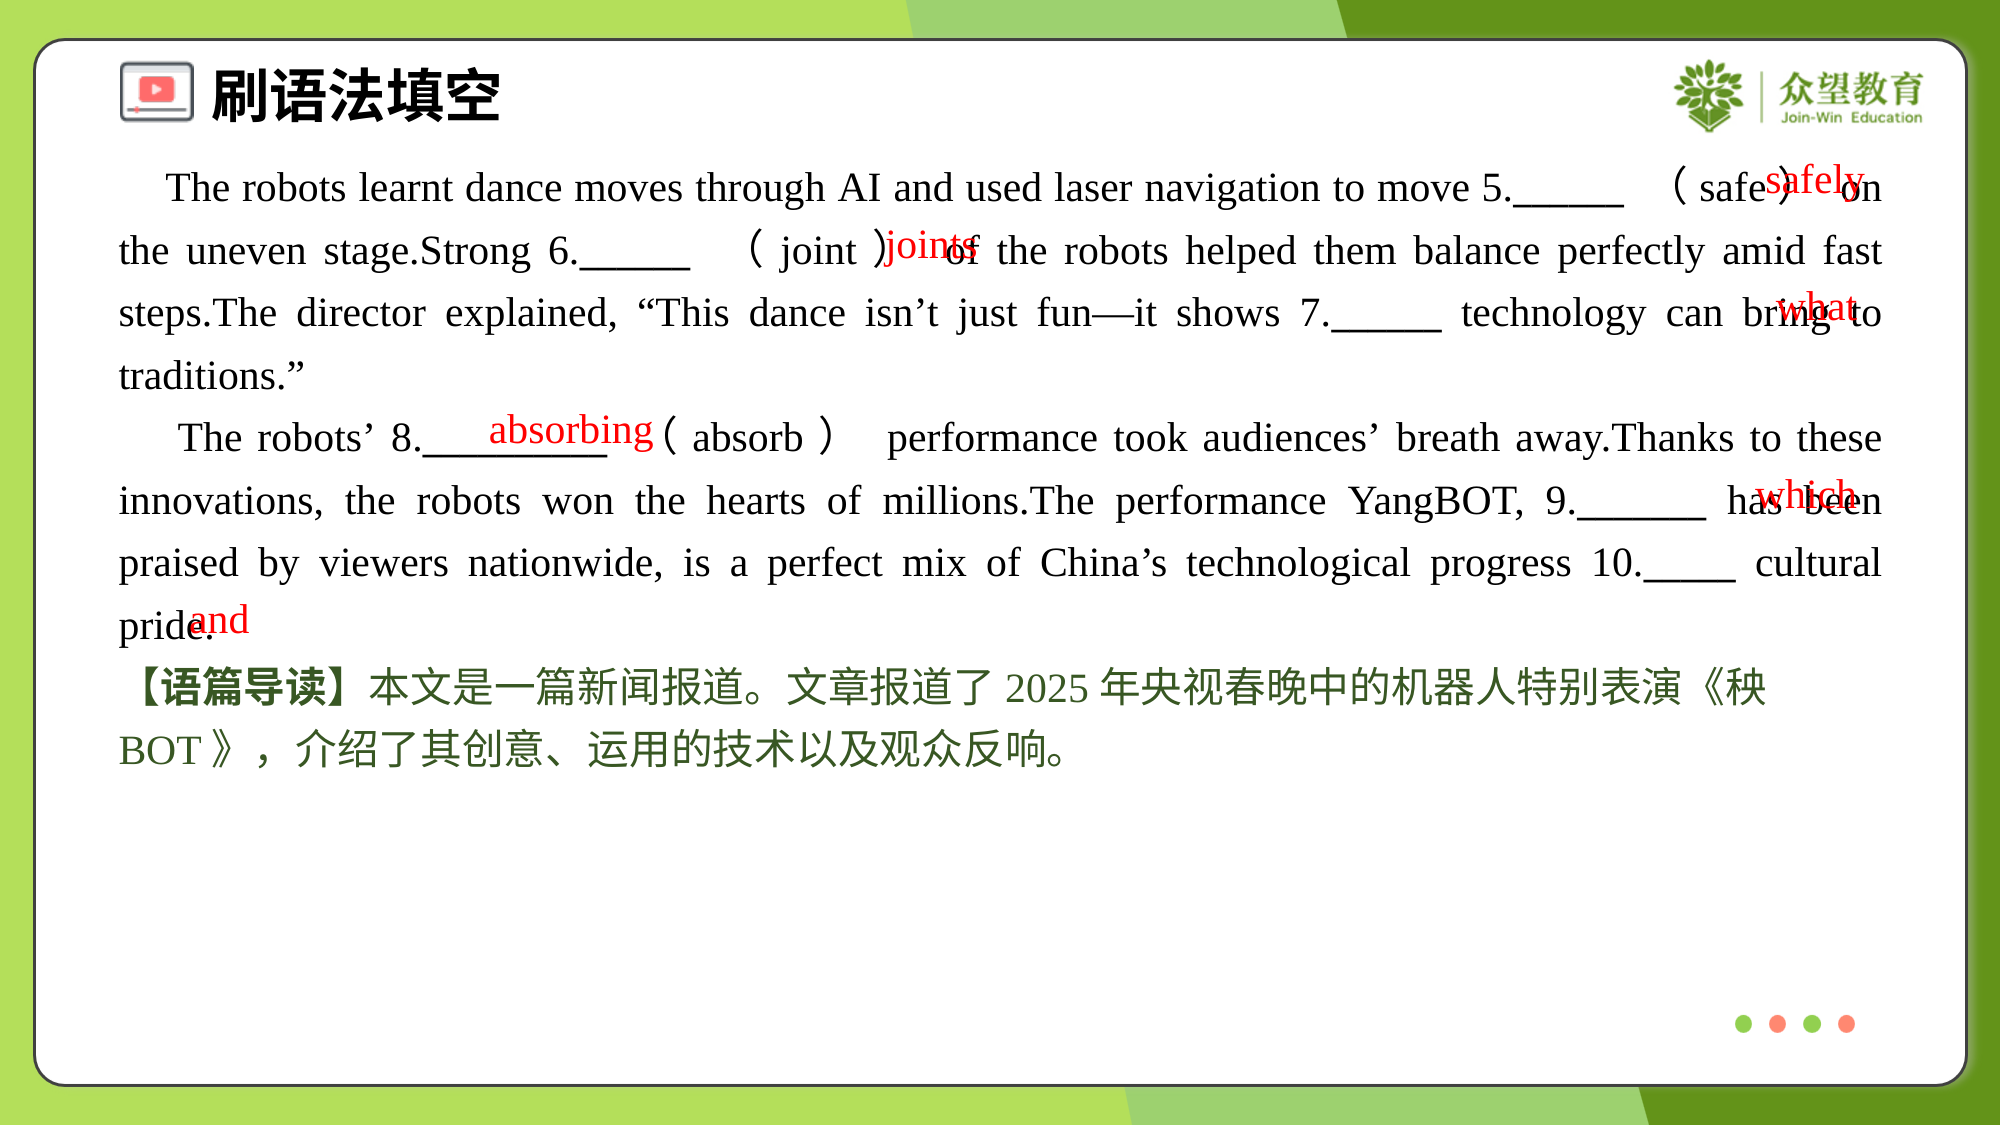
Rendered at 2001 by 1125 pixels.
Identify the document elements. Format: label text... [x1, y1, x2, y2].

text_box and [184, 578, 255, 637]
text_box absorbing [484, 389, 659, 447]
text_box what [1771, 266, 1862, 324]
text_box which [1750, 453, 1862, 512]
text_box safely [1760, 139, 1870, 197]
text_box joints [880, 203, 983, 262]
text_box The robots learnt dance moves through AI and used laser navigation to move 5.______ （safe） on the uneven stage.Strong 6.______ （joint） of the robots helped them balance perfectly amid fast steps.The director explained, “This dance isn’t just fun—it shows 7.______ technology can bring to traditions.” The robots’ 8.__________ （absorb） performance took audiences’ breath away.Thanks to these innovations, the robots won the hearts of millions.The performance YangBOT, 9._______ has been praised by viewers nationwide, is a perfect mix of China’s technological progress 10._____ cultural pride.#1.4 [118, 147, 1883, 642]
text_box 【语篇导读】本文是一篇新闻报道。文章报道了2025年央视春晚中的机器人特别表演《秧BOT》，介绍了其创意、运用的技术以及观众反响。 [118, 647, 1883, 769]
picture [0, 0, 2000, 1125]
